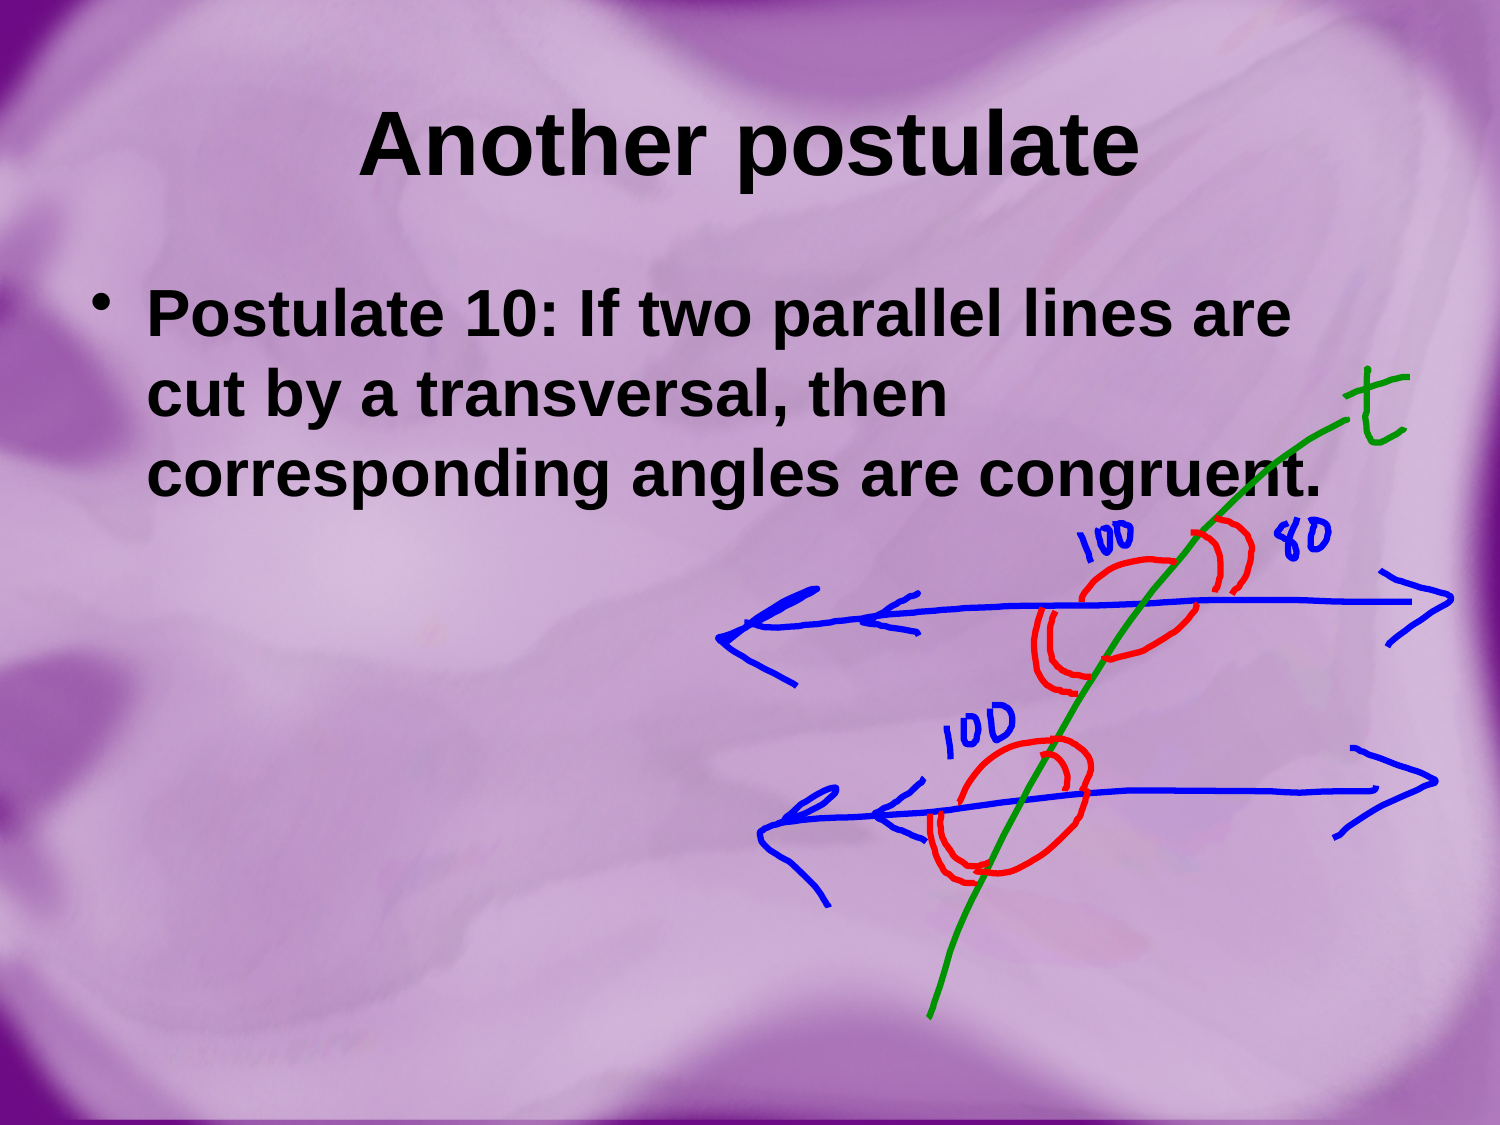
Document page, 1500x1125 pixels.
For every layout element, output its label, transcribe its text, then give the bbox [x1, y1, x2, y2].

text_box [974, 790, 1089, 875]
text_box [754, 615, 874, 629]
title Another postulate [74, 44, 1426, 233]
text_box [963, 715, 980, 745]
text_box [1364, 387, 1405, 444]
text_box [992, 518, 1230, 857]
text_box [861, 592, 920, 636]
text_box [873, 777, 927, 843]
text_box [1343, 376, 1410, 398]
text_box [939, 812, 988, 867]
text_box [1214, 516, 1253, 595]
text_box [1096, 526, 1111, 554]
text_box [1276, 517, 1299, 560]
list Postulate 10: If two parallel lines are cut by a transversal, then corresponding angles are congruent. [74, 262, 1426, 1006]
text_box [1040, 753, 1069, 792]
text_box [785, 815, 875, 823]
text_box [927, 857, 1041, 1019]
text_box [1332, 747, 1437, 839]
text_box [918, 602, 1142, 618]
text_box [989, 704, 1014, 741]
text_box [926, 799, 1021, 814]
text_box [717, 588, 818, 687]
text_box [958, 739, 1052, 804]
text_box [1113, 521, 1132, 547]
text_box [1215, 599, 1383, 608]
text_box [1379, 569, 1452, 648]
text_box [1308, 518, 1330, 551]
text_box [1216, 417, 1348, 552]
text_box [946, 725, 952, 760]
text_box [929, 813, 976, 884]
text_box [1081, 558, 1175, 602]
text_box [1079, 532, 1092, 563]
text_box [1366, 367, 1376, 387]
text_box [1033, 607, 1079, 695]
text_box [1086, 787, 1342, 804]
text_box [1103, 603, 1199, 661]
text_box [1050, 737, 1092, 792]
text_box [758, 786, 837, 908]
text_box [1049, 610, 1092, 678]
picture [0, 0, 1500, 1125]
text_box [1190, 531, 1222, 593]
